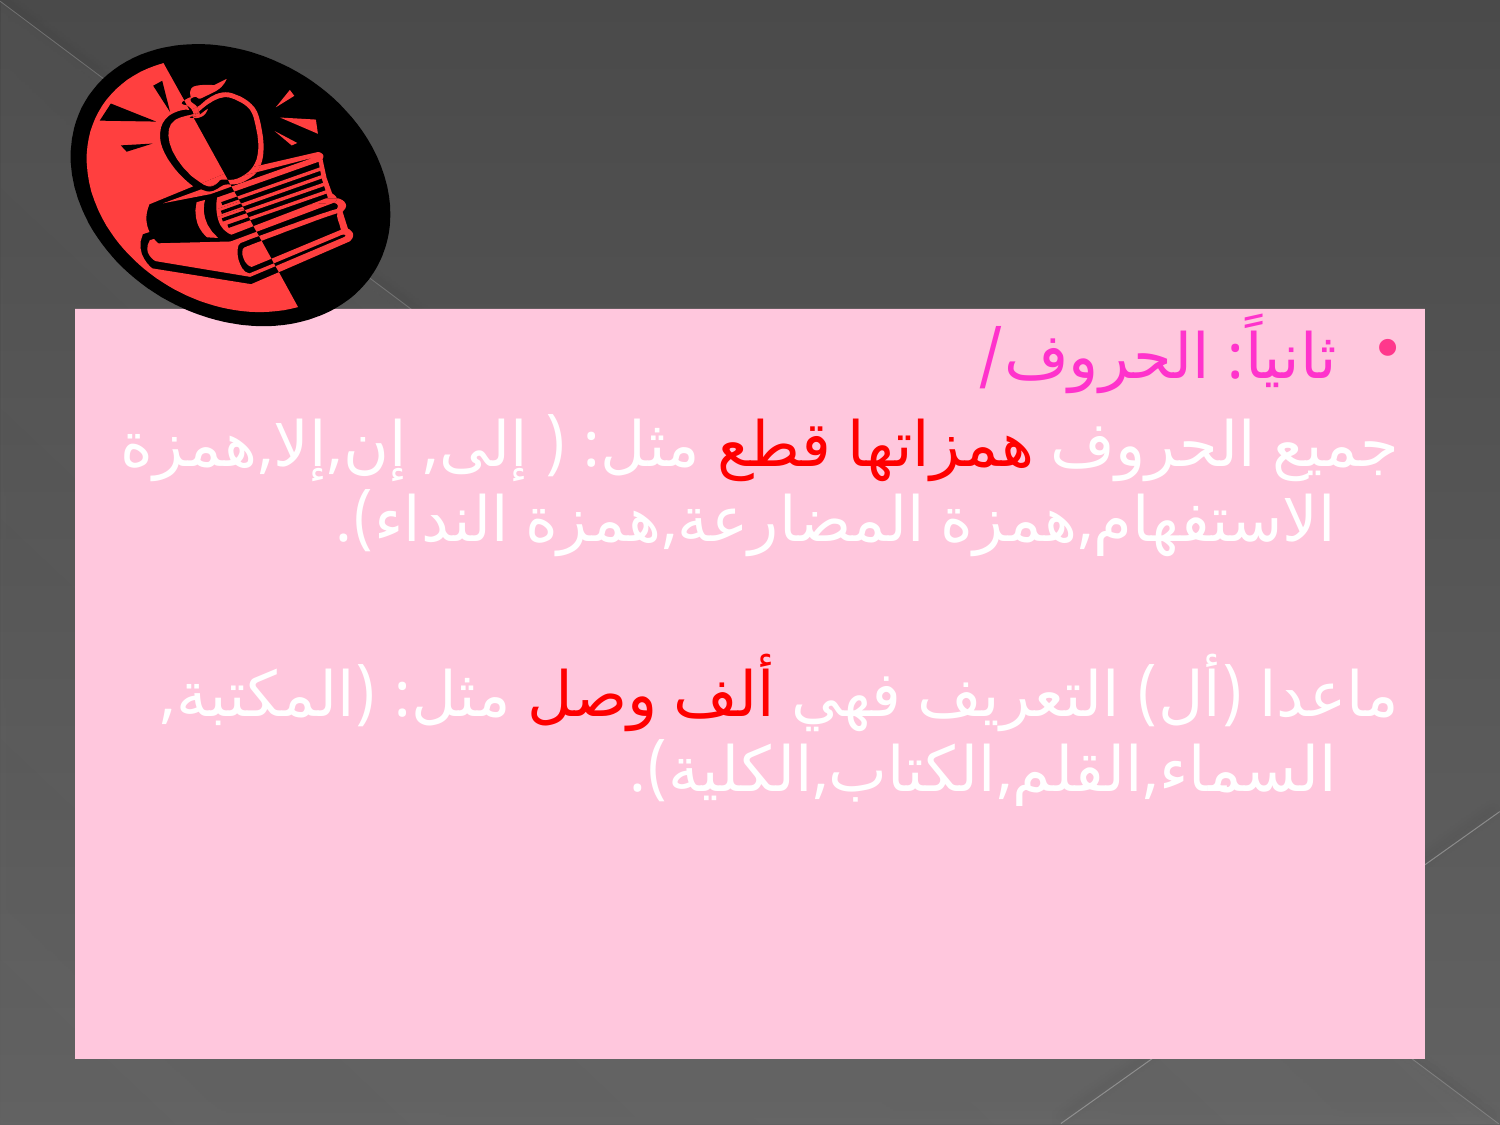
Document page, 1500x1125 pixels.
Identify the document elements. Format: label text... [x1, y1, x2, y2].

list ثانياً: الحروف/ جميع الحروف همزاتها قطع مثل: ( إلى, إن,إلا,همزة الاستفهام,همزة المضارعة,همزة النداء). ماعدا (أل) التعريف فهي ألف وصل مثل: (المكتبة, السماء,القلم,الكتاب,الكلية). [75, 308, 1425, 1059]
picture [74, 34, 385, 336]
